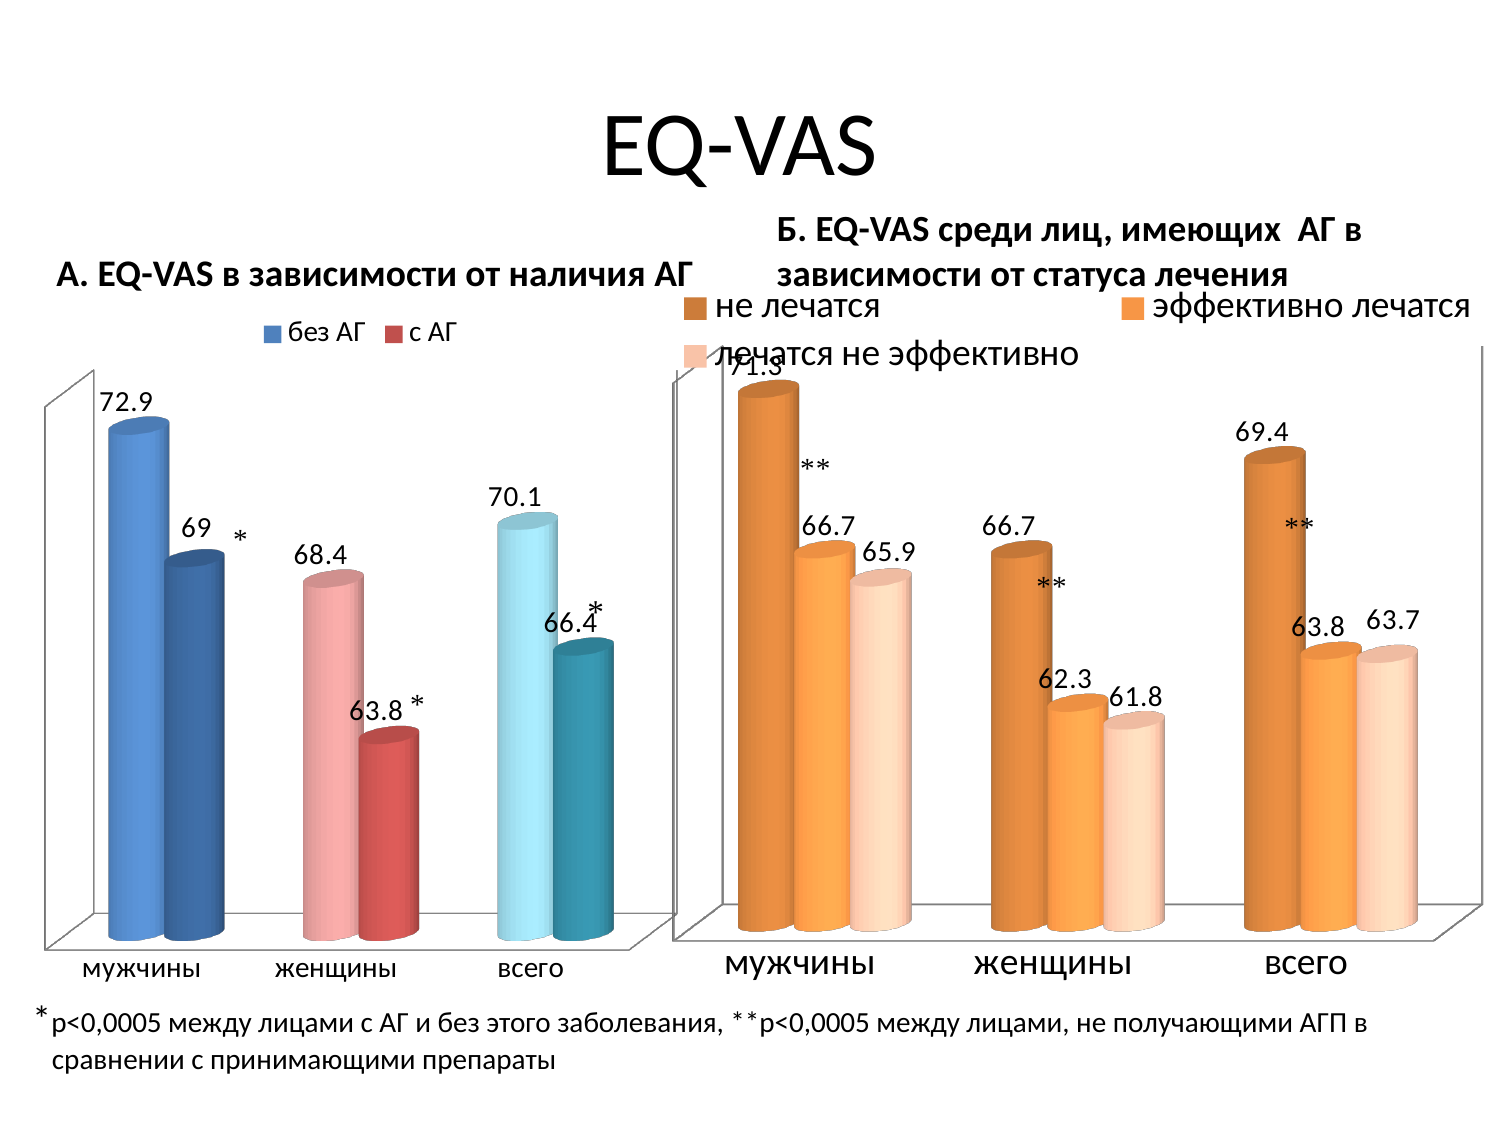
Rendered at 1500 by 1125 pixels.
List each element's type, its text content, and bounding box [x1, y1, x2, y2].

text_box *р<0,0005 между лицами с АГ и без этого заболевания, **р<0,0005 между лицами, не получающими АГП в сравнении с принимающими препараты [17, 987, 1471, 1083]
chart [29, 266, 1500, 1000]
title EQ-VAS [75, 45, 1425, 233]
list Б. EQ-VAS среди лиц, имеющих АГ в зависимости от статуса лечения [761, 196, 1425, 265]
list А. EQ-VAS в зависимости от наличия АГ [41, 196, 715, 301]
